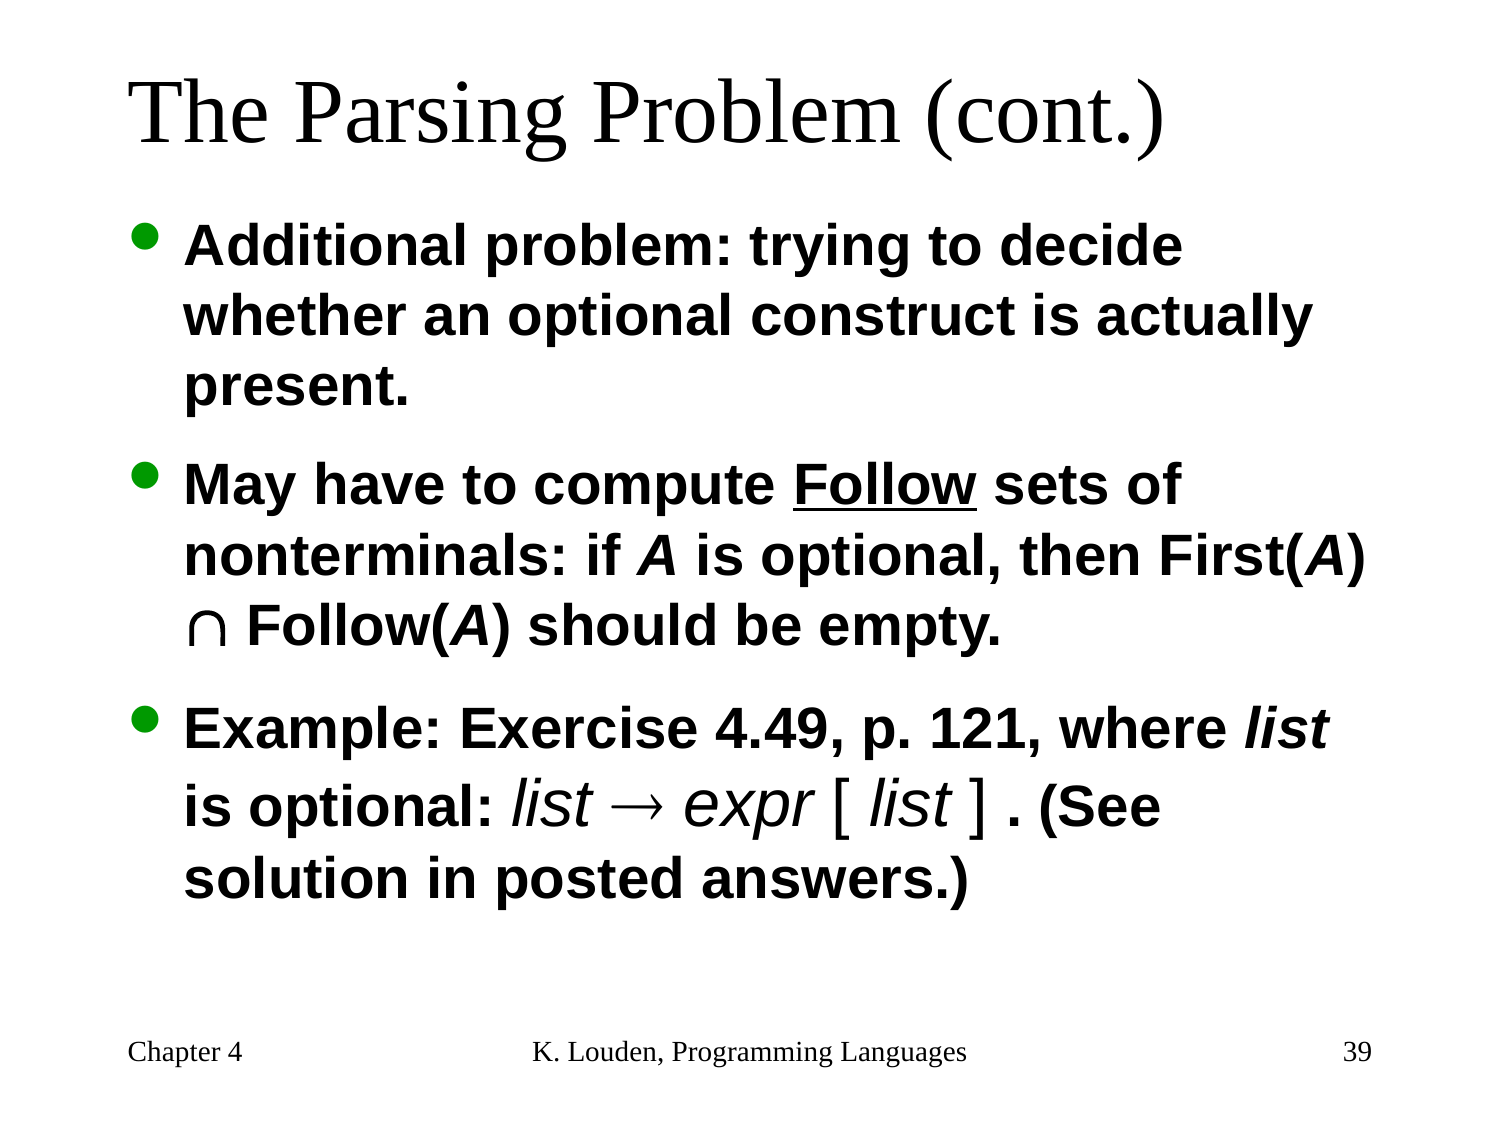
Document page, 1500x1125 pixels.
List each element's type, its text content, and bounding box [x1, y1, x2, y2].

slide_number Chapter 4 [112, 1012, 426, 1088]
footer K. Louden, Programming Languages [487, 1012, 1013, 1088]
list Additional problem: trying to decide whether an optional construct is actually present. May have to compute Follow sets of nonterminals: if A is optional, then First(A)  Follow(A) should be empty. Example: Exercise 4.49, p. 121, where list is optional: list ® expr [ list ] . (See solution in posted answers.) [112, 199, 1388, 951]
title The Parsing Problem (cont.) [112, 12, 1388, 199]
slide_number 39 [1074, 1012, 1388, 1088]
